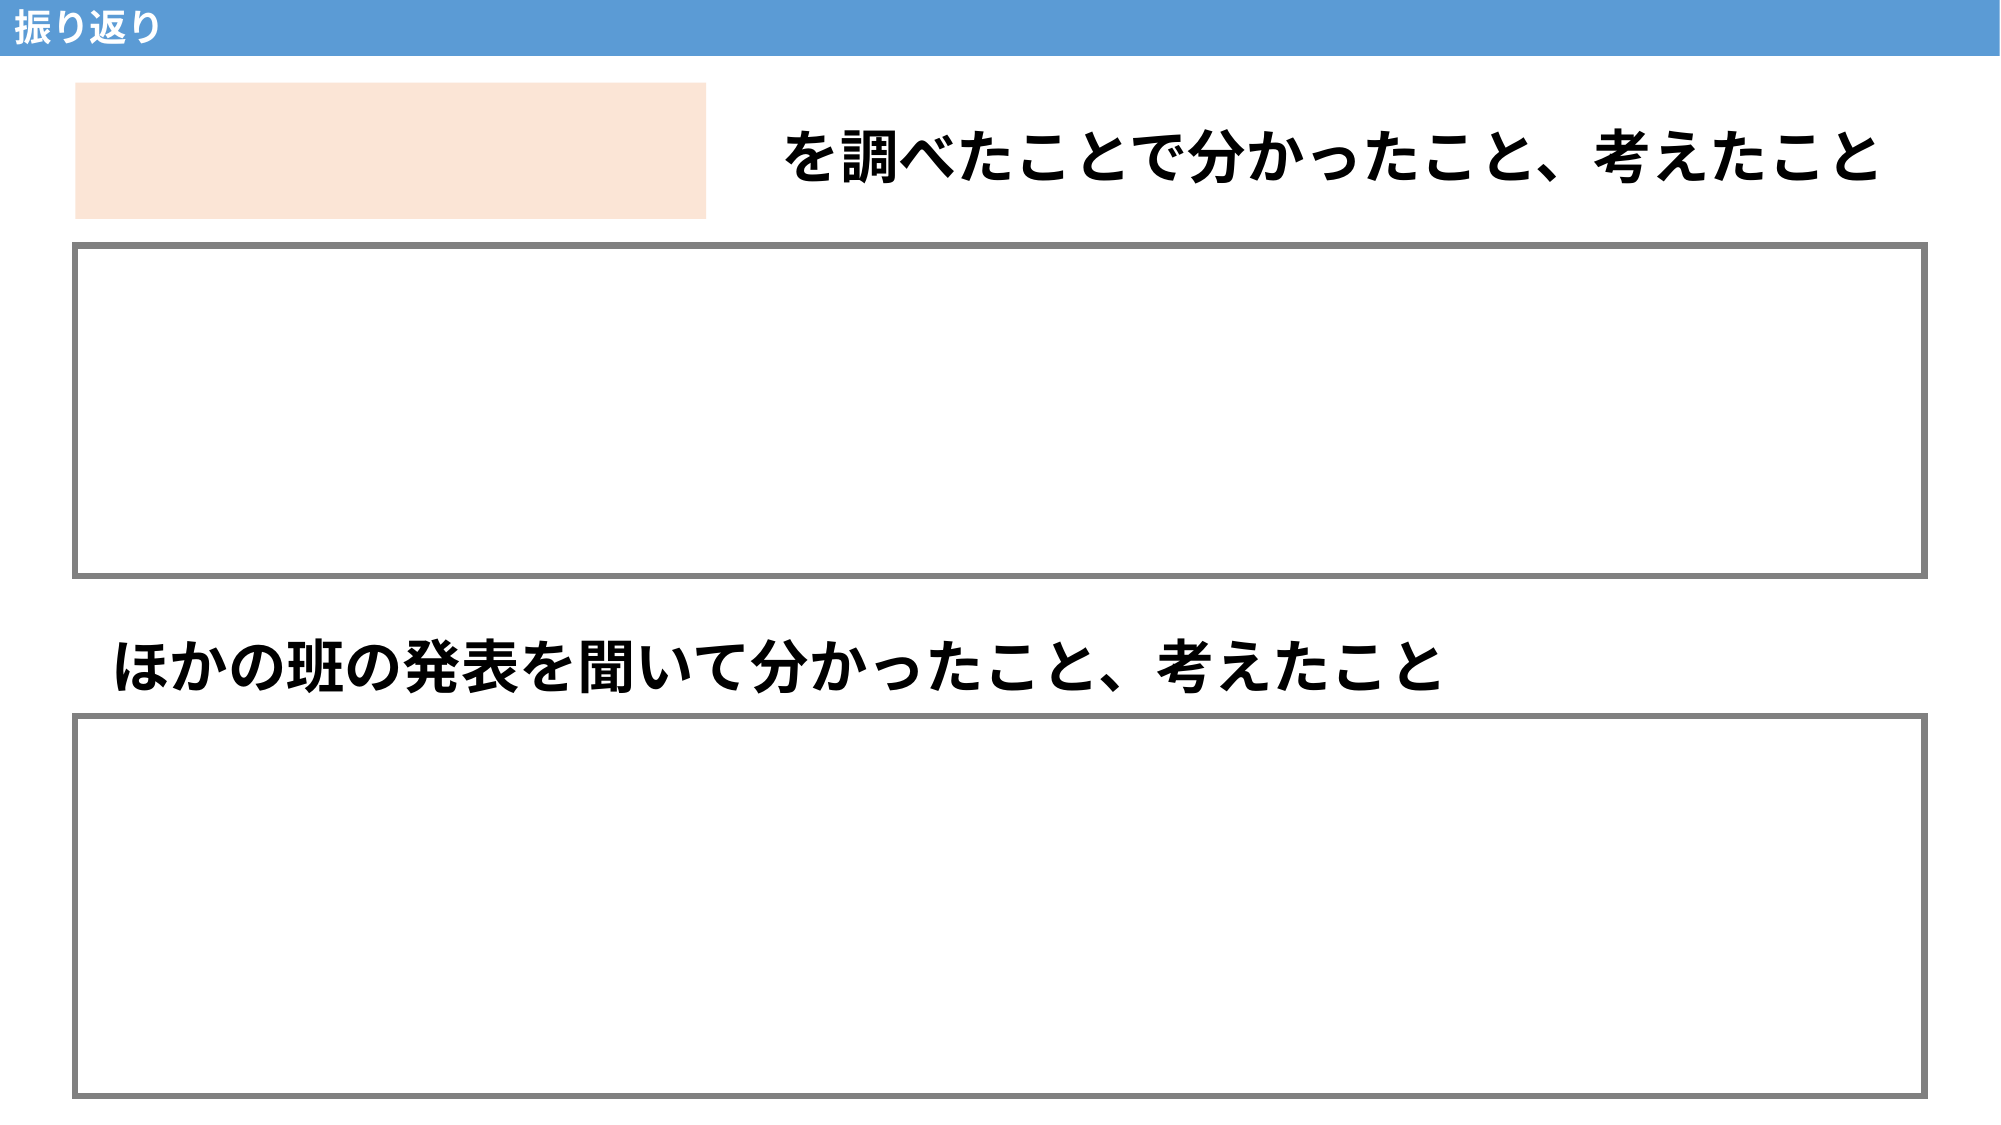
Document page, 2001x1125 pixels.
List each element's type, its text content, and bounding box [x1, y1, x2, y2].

text_box を調べたことで分かったこと、考えたこと [767, 112, 1910, 198]
text_box 振り返り [0, 0, 2000, 57]
text_box ほかの班の発表を聞いて分かったこと、考えたこと [96, 623, 1691, 708]
text_box [75, 82, 707, 219]
text_box [74, 715, 1926, 1097]
text_box [74, 244, 1926, 577]
